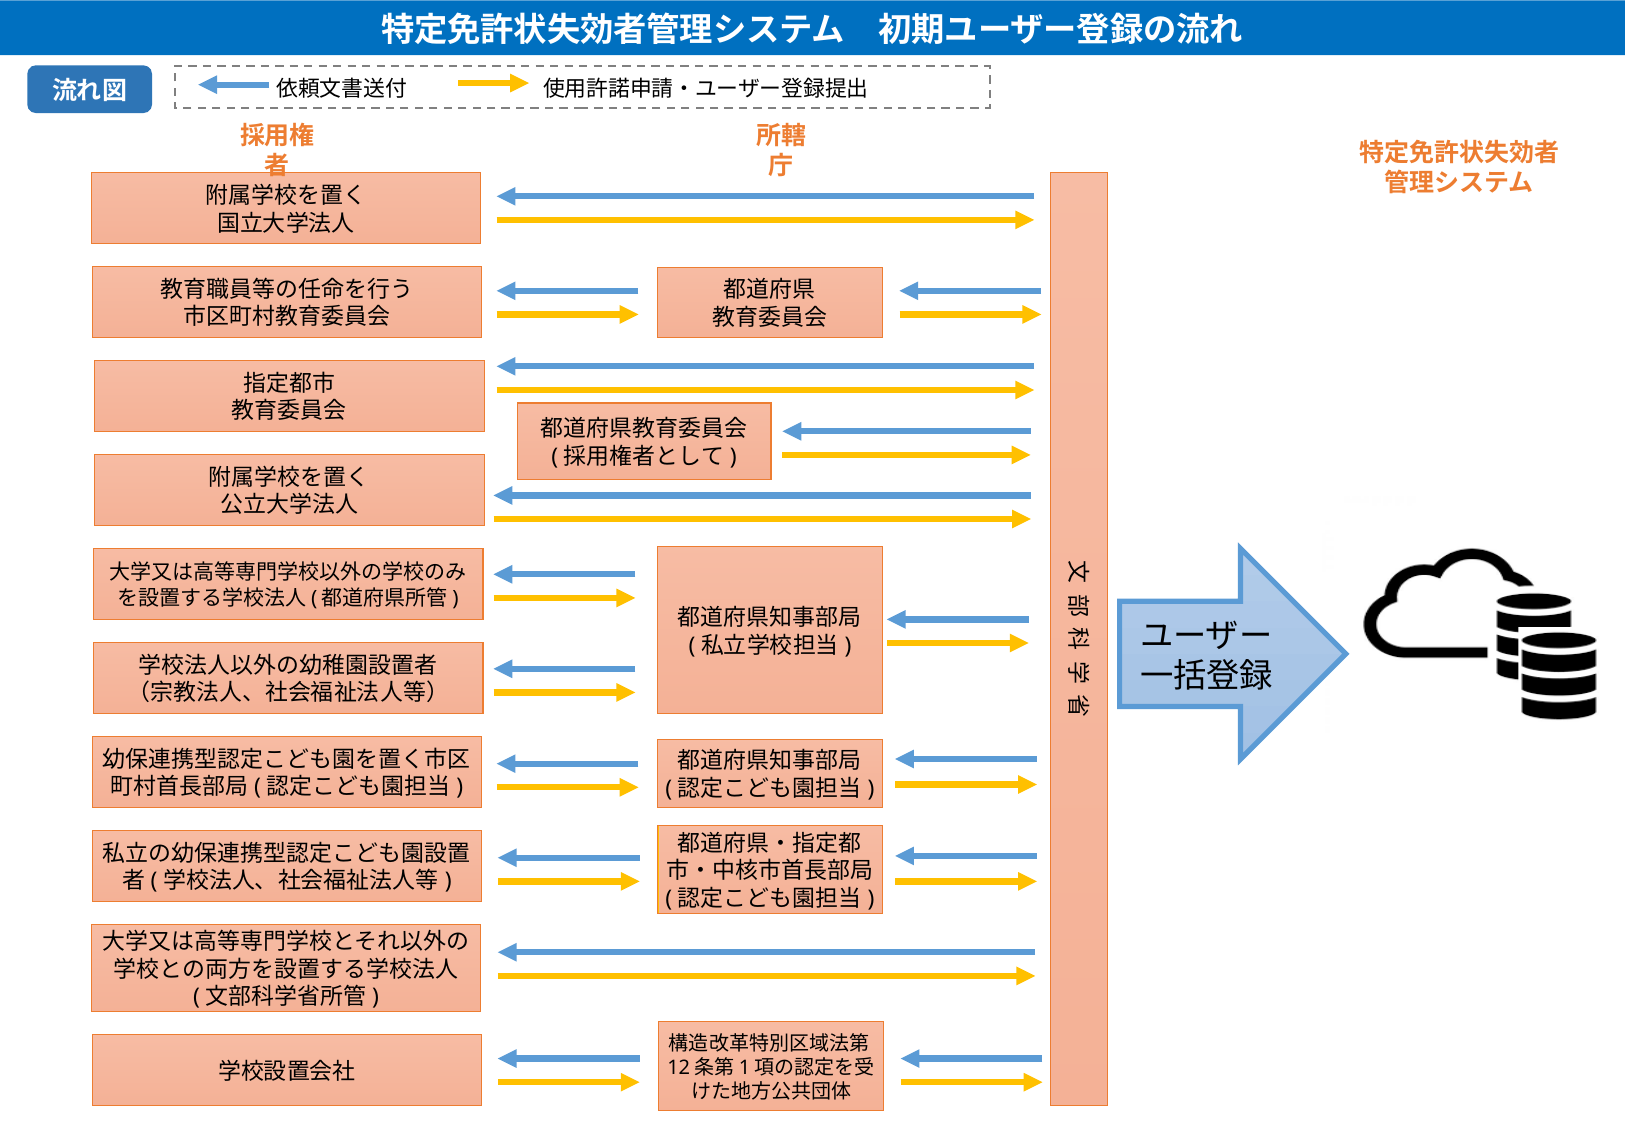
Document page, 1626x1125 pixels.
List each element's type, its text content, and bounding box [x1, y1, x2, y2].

text_box 幼保連携型認定こども園を置く市区町村首長部局(認定こども園担当) [92, 736, 482, 808]
text_box 採用権者 [209, 123, 346, 176]
text_box 私立の幼保連携型認定こども園設置者(学校法人、社会福祉法人等) [92, 830, 482, 902]
text_box 都道府県教育委員会 (採用権者として) [517, 402, 772, 480]
text_box [174, 65, 991, 109]
text_box 都道府県知事部局 (認定こども園担当) [657, 739, 883, 808]
text_box 都道府県知事部局 (私立学校担当) [657, 546, 883, 714]
text_box 文部科学省 [1050, 172, 1108, 1106]
text_box 大学又は高等専門学校とそれ以外の学校との両方を設置する学校法人 (文部科学省所管) [91, 924, 481, 1012]
text_box 特定免許状失効者管理システム 初期ユーザー登録の流れ [0, 0, 1625, 56]
text_box 都道府県 教育委員会 [657, 267, 883, 338]
text_box 学校法人以外の幼稚園設置者 （宗教法人、社会福祉法人等） [93, 642, 484, 714]
text_box 流れ図 [27, 65, 153, 114]
text_box 附属学校を置く 国立大学法人 [91, 172, 481, 244]
text_box 特定免許状失効者 管理システム [1301, 111, 1618, 221]
text_box 指定都市 教育委員会 [94, 360, 485, 432]
text_box 構造改革特別区域法第12条第1項の認定を受けた地方公共団体 [658, 1021, 884, 1111]
text_box ユーザー一括登録 [1119, 547, 1322, 761]
text_box 所轄庁 [725, 123, 837, 176]
text_box 附属学校を置く 公立大学法人 [94, 454, 485, 526]
picture [1322, 496, 1613, 733]
text_box 学校設置会社 [92, 1034, 482, 1106]
text_box 大学又は高等専門学校以外の学校のみを設置する学校法人(都道府県所管) [93, 548, 484, 620]
text_box 教育職員等の任命を行う 市区町村教育委員会 [92, 266, 482, 338]
text_box 都道府県・指定都市・中核市首長部局 (認定こども園担当) [657, 825, 883, 914]
